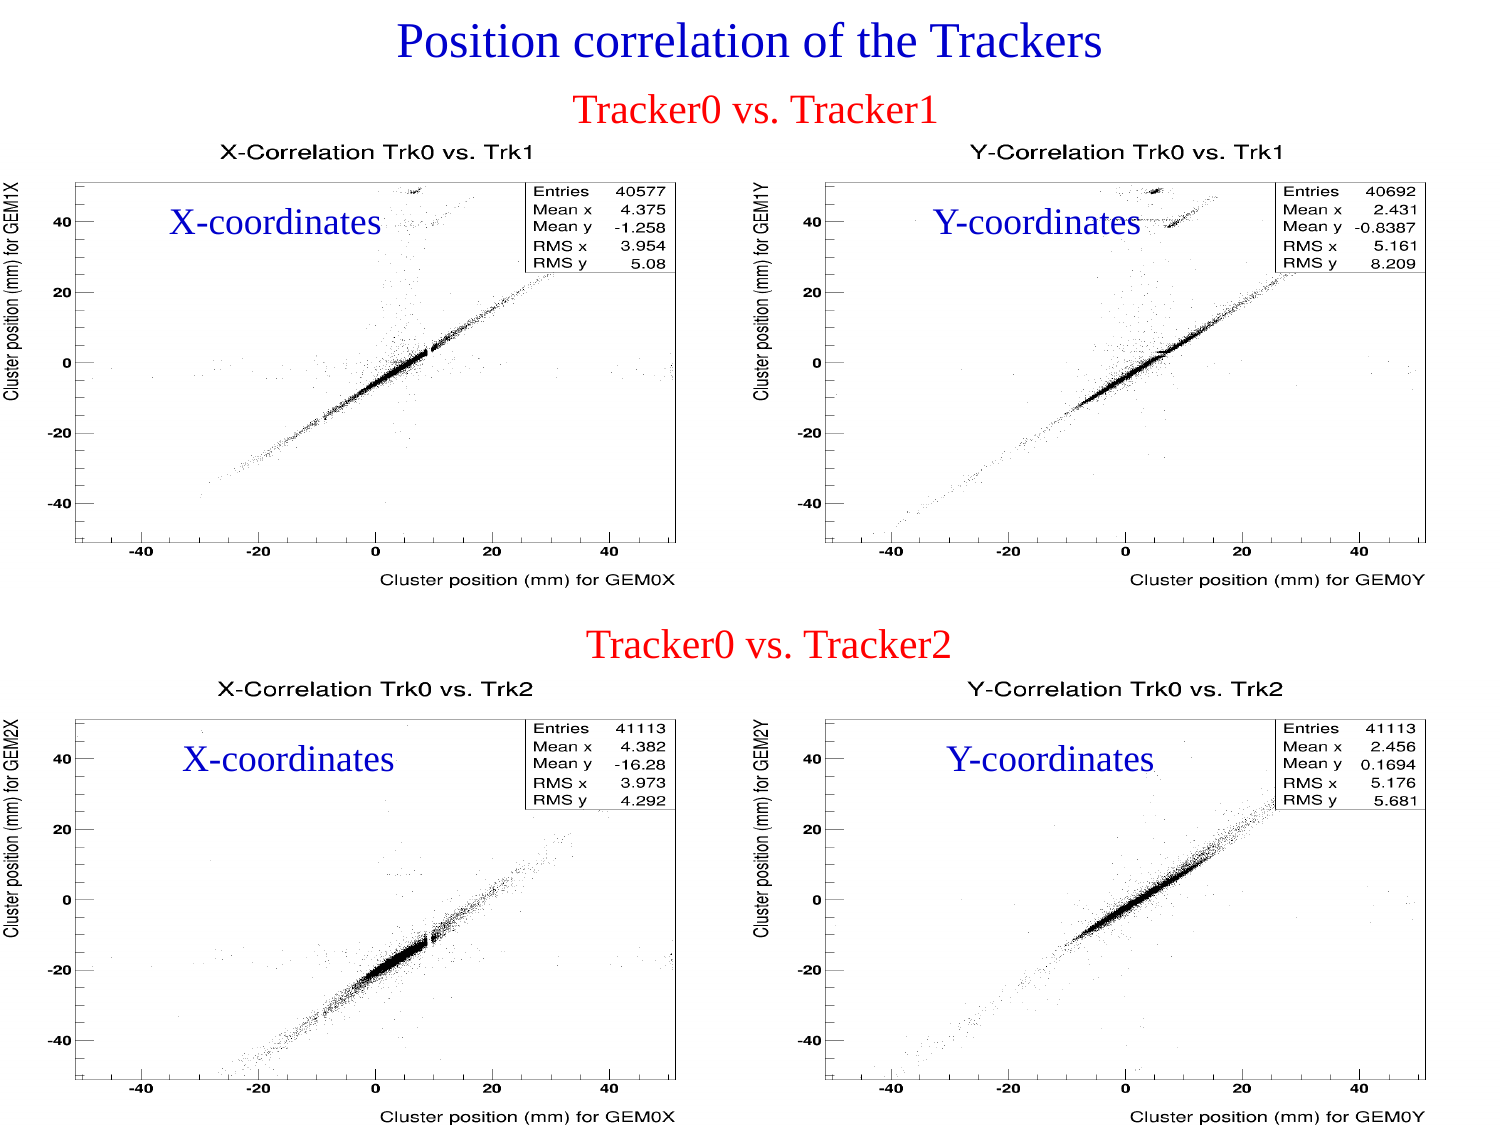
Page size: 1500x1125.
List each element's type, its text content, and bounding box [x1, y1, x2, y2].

text_box Tracker0 vs. Tracker2 [513, 609, 1026, 673]
picture [0, 674, 1500, 1125]
text_box Tracker0 vs. Tracker1 [500, 74, 1013, 135]
picture [0, 137, 1500, 588]
text_box Position correlation of the Trackers [0, 0, 1500, 75]
